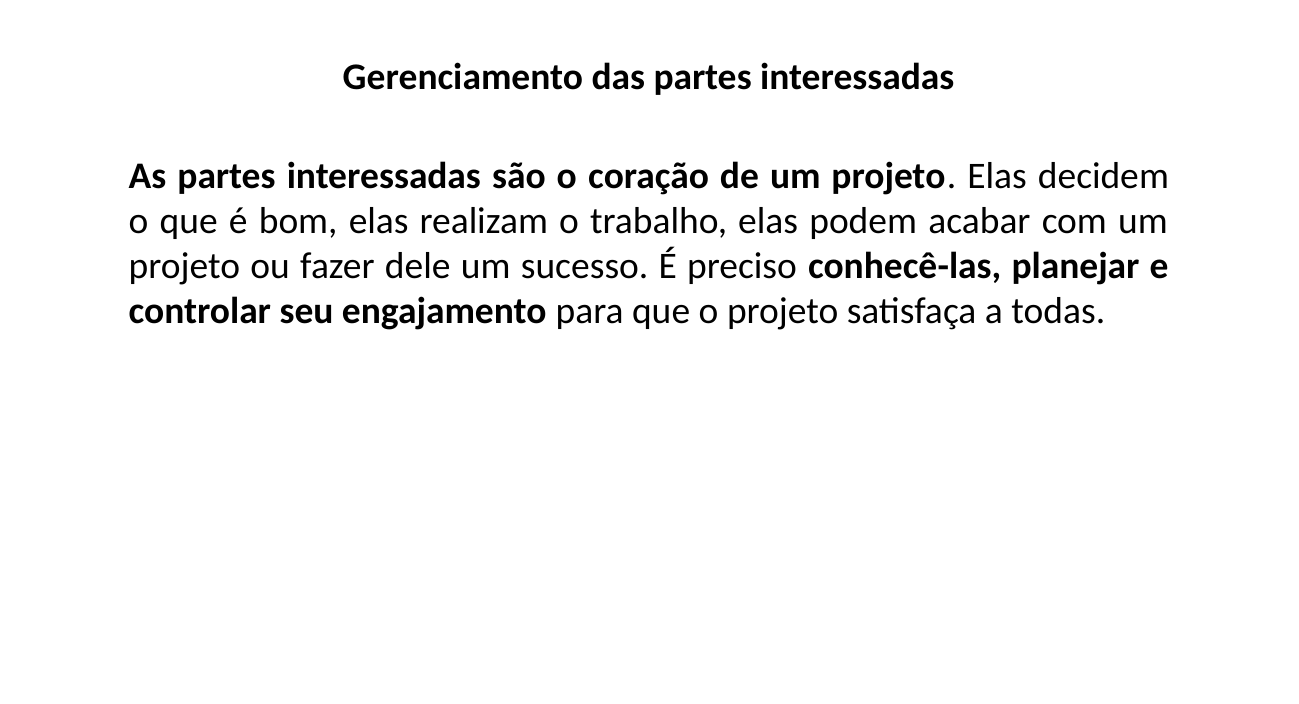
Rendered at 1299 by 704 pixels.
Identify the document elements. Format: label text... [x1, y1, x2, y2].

text_box As partes interessadas são o coração de um projeto. Elas decidem o que é bom, elas realizam o trabalho, elas podem acabar com um projeto ou fazer dele um sucesso. É preciso conhecê-las, planejar e controlar seu engajamento para que o projeto satisfaça a todas. [117, 145, 1181, 559]
text_box Gerenciamento das partes interessadas [0, 44, 1299, 106]
